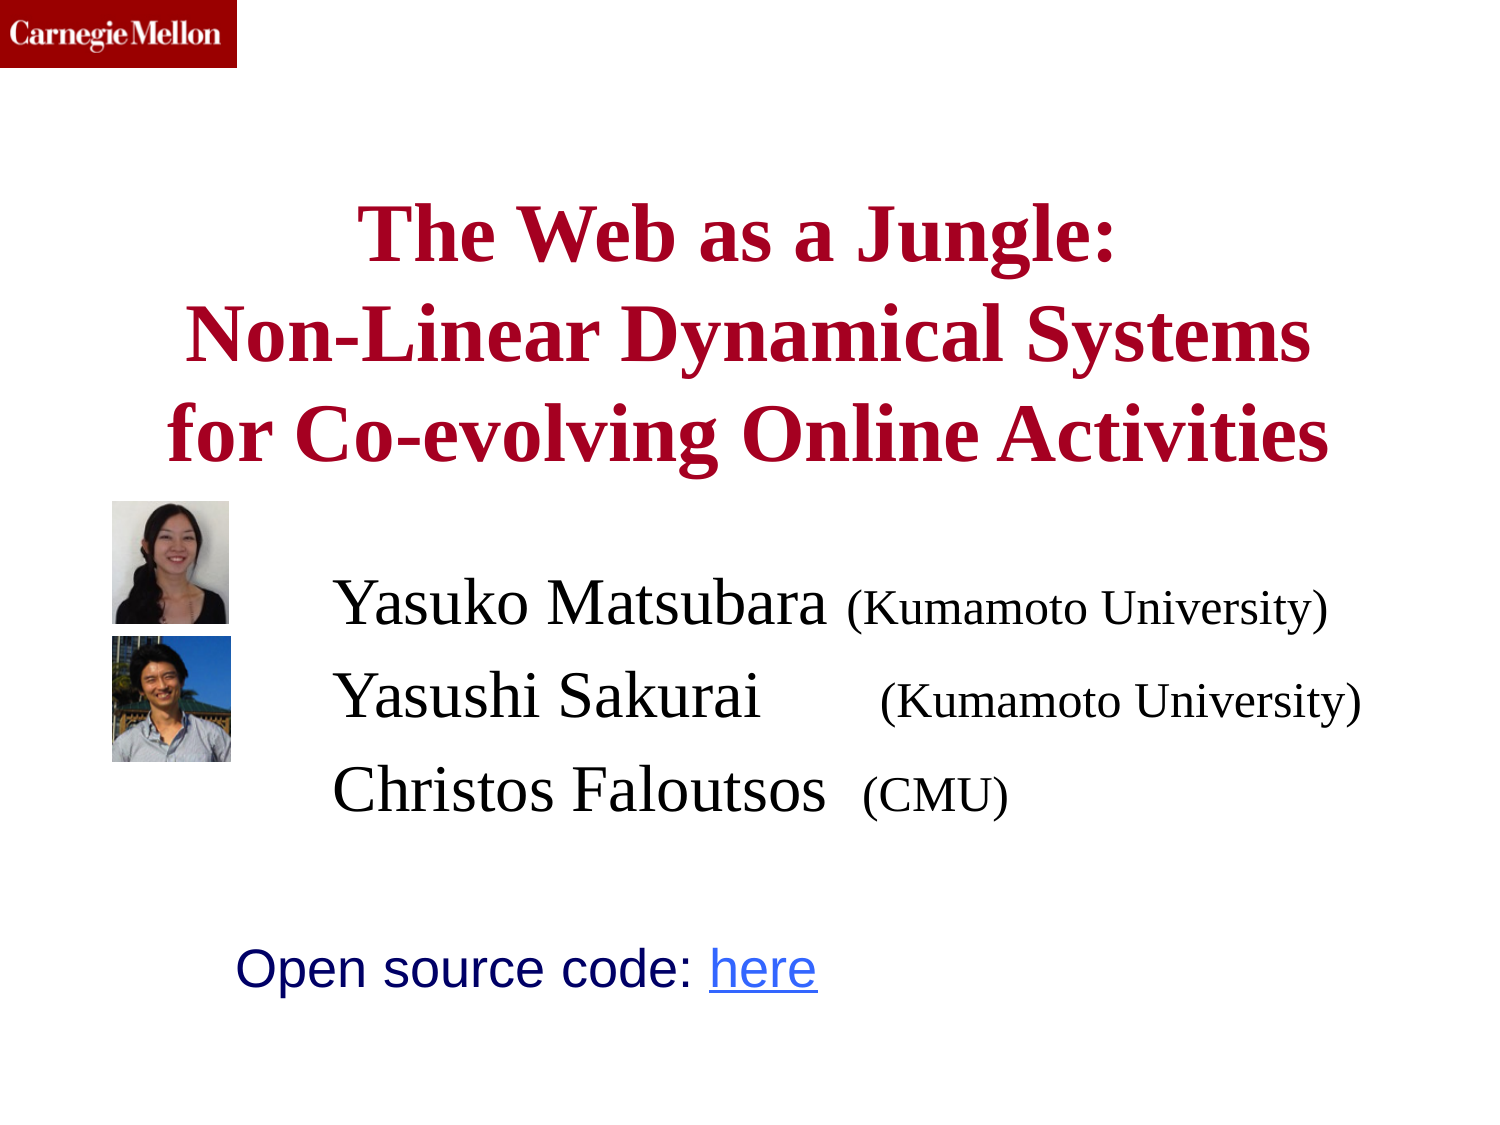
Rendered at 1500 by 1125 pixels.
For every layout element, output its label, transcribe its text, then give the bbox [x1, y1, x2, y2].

text_box Open source code: here [220, 925, 834, 1006]
picture [111, 500, 229, 624]
picture [0, 0, 237, 68]
title The Web as a Jungle: Non-Linear Dynamical Systems for Co-evolving Online Activities [111, 207, 1388, 450]
picture [111, 636, 232, 762]
subtitle Yasuko Matsubara (Kumamoto University) Yasushi Sakurai (Kumamoto University) Christos Faloutsos (CMU) [317, 549, 1434, 826]
